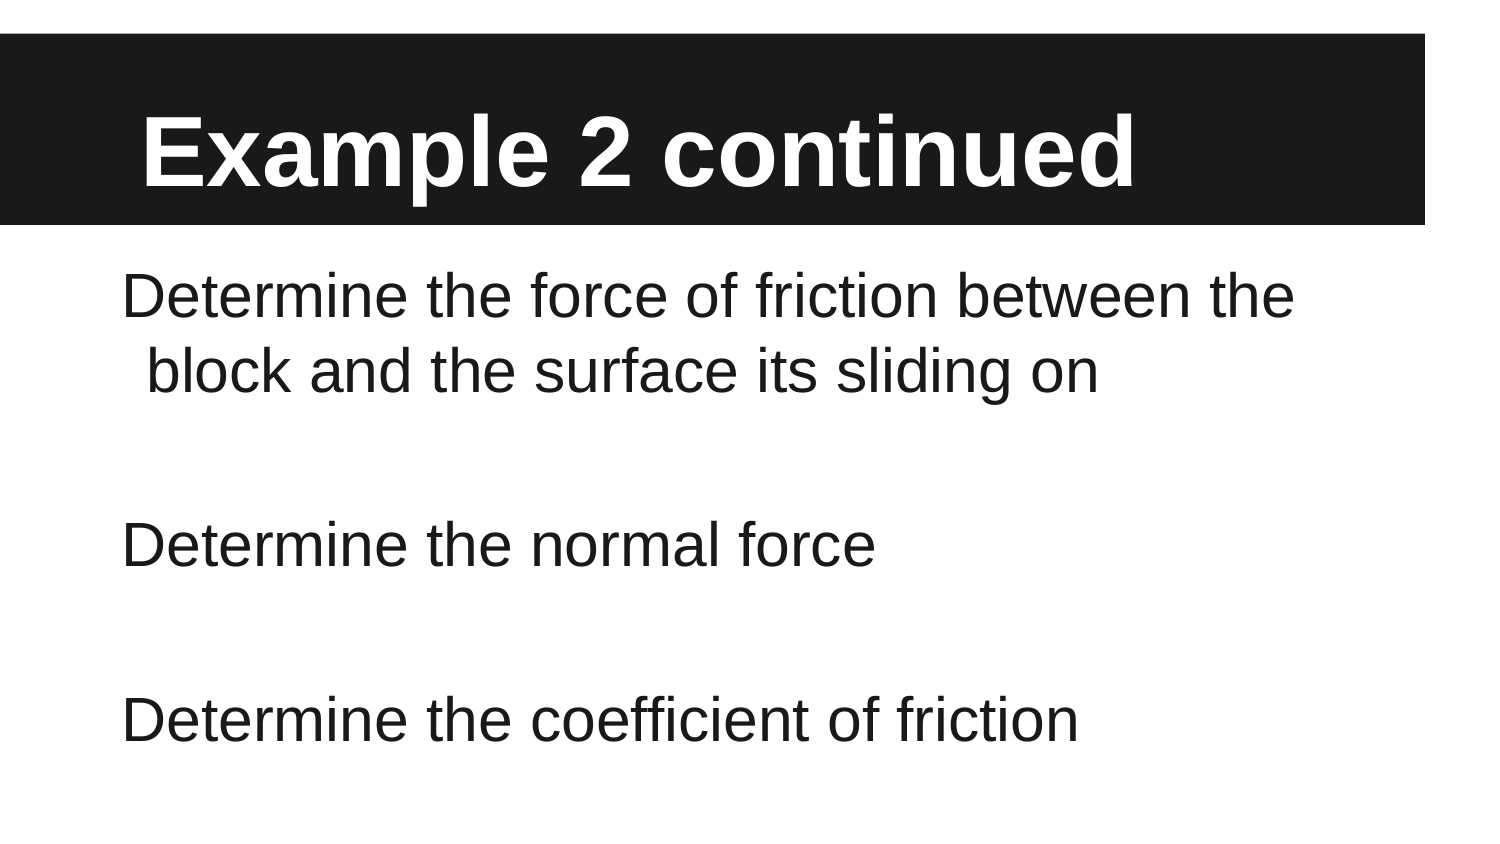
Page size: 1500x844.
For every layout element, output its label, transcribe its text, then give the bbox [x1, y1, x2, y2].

list Determine the force of friction between the block and the surface its sliding on Determine the normal force Determine the coefficient of friction [75, 239, 1425, 808]
title Example 2 continued [75, 33, 1425, 221]
